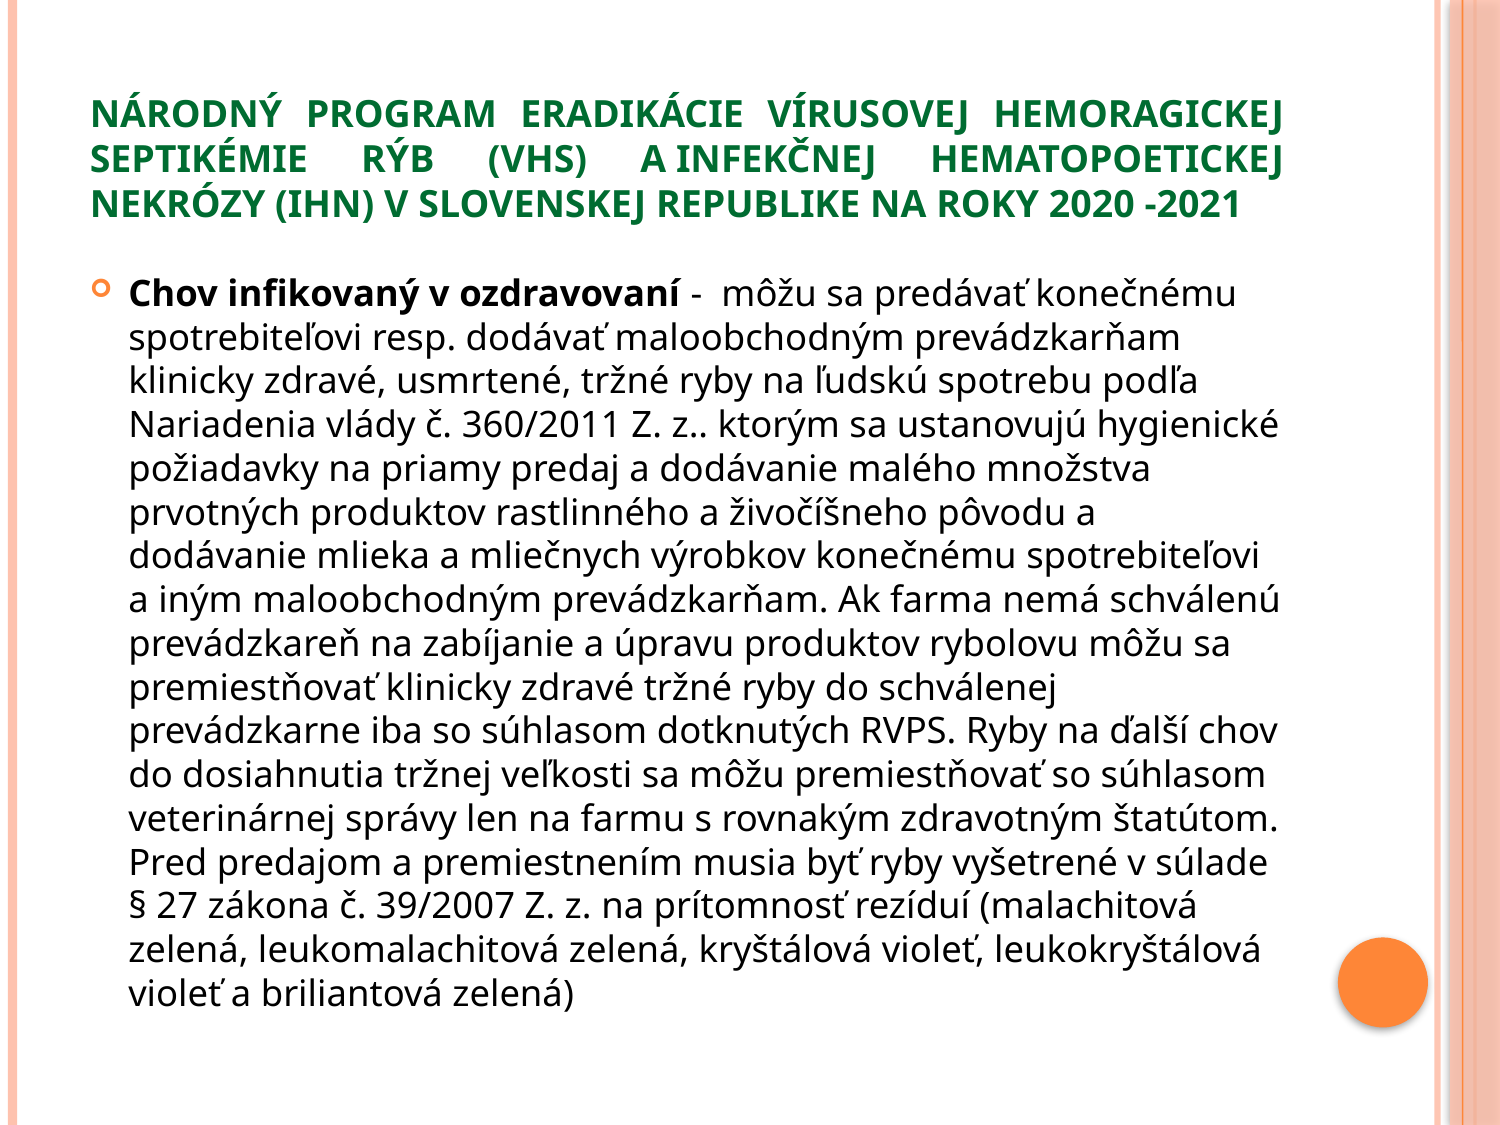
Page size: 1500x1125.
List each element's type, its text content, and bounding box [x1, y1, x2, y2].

title Národný program eradikácie vírusovej hemoragickej septikémie rýb (VHS) a infekčnej hematopoetickej nekrózy (IHN) v Slovenskej republike na roky 2020 -2021 [75, 45, 1300, 233]
list Chov infikovaný v ozdravovaní - môžu sa predávať konečnému spotrebiteľovi resp. dodávať maloobchodným prevádzkarňam klinicky zdravé, usmrtené, tržné ryby na ľudskú spotrebu podľa Nariadenia vlády č. 360/2011 Z. z.. ktorým sa ustanovujú hygienické požiadavky na priamy predaj a dodávanie malého množstva prvotných produktov rastlinného a živočíšneho pôvodu a dodávanie mlieka a mliečnych výrobkov konečnému spotrebiteľovi a iným maloobchodným prevádzkarňam. Ak farma nemá schválenú prevádzkareň na zabíjanie a úpravu produktov rybolovu môžu sa premiestňovať klinicky zdravé tržné ryby do schválenej prevádzkarne iba so súhlasom dotknutých RVPS. Ryby na ďalší chov do dosiahnutia tržnej veľkosti sa môžu premiestňovať so súhlasom veterinárnej správy len na farmu s rovnakým zdravotným štatútom. Pred predajom a premiestnením musia byť ryby vyšetrené v súlade § 27 zákona č. 39/2007 Z. z. na prítomnosť rezíduí (malachitová zelená, leukomalachitová zelená, kryštálová violeť, leukokryštálová violeť a briliantová zelená) [75, 262, 1300, 1062]
